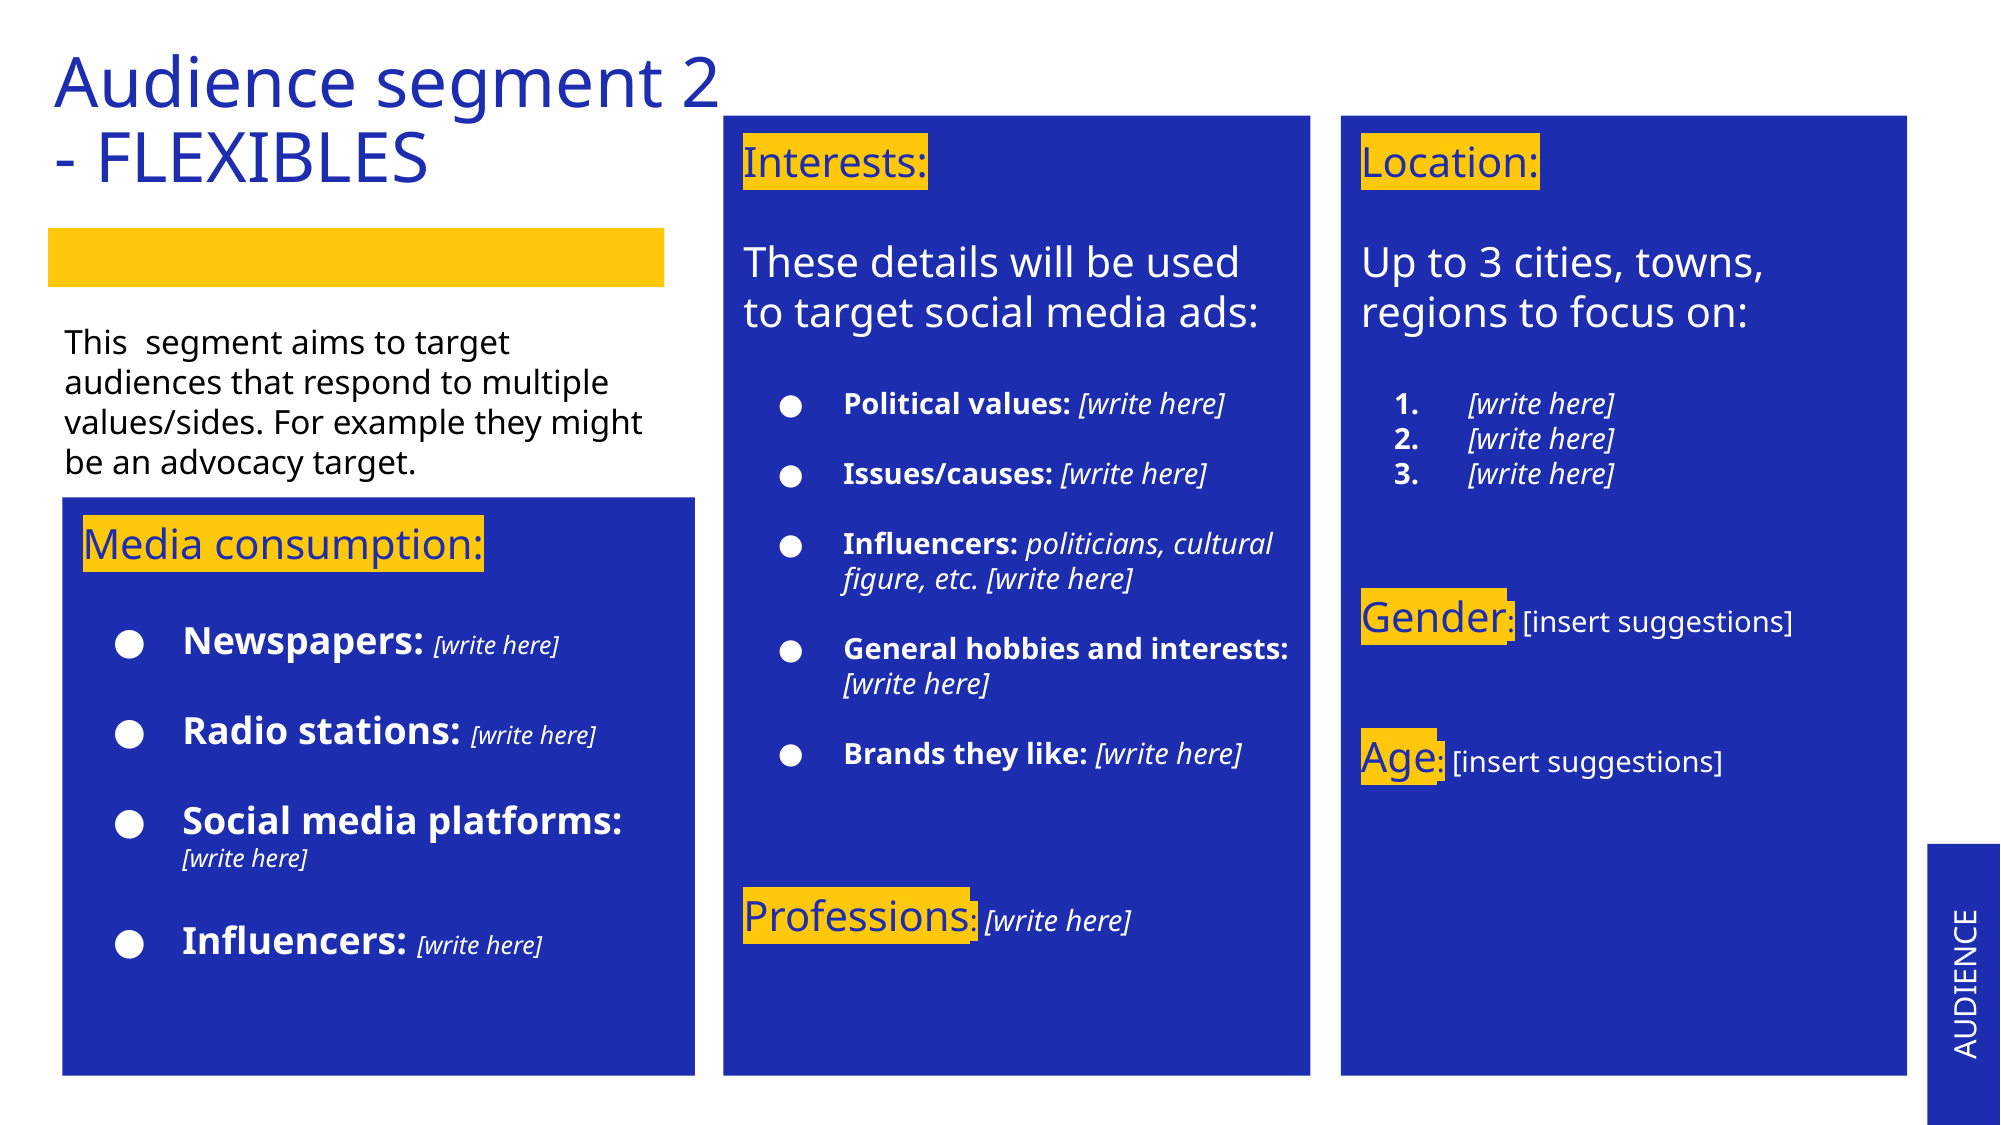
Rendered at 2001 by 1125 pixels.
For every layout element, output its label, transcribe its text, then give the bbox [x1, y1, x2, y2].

text_box Interests: These details will be used to target social media ads: Political values: [write here] Issues/causes: [write here] Influencers: politicians, cultural figure, etc. [write here] General hobbies and interests: [write here] Brands they like: [write here] Professions: [write here] [723, 115, 1311, 1076]
text_box AUDIENCE [1927, 843, 2000, 1125]
text_box Location: Up to 3 cities, towns, regions to focus on: [write here] [write here] [write here] Gender: [insert suggestions] Age: [insert suggestions] [1340, 115, 1908, 1076]
text_box This segment aims to target audiences that respond to multiple values/sides. For example they might be an advocacy target. [44, 301, 695, 498]
text_box [48, 227, 665, 288]
text_box Media consumption: Newspapers: [write here] Radio stations: [write here] Social media platforms: [write here] Influencers: [write here] [62, 497, 695, 1076]
subtitle Audience segment 2 - FLEXIBLES [35, 27, 745, 202]
